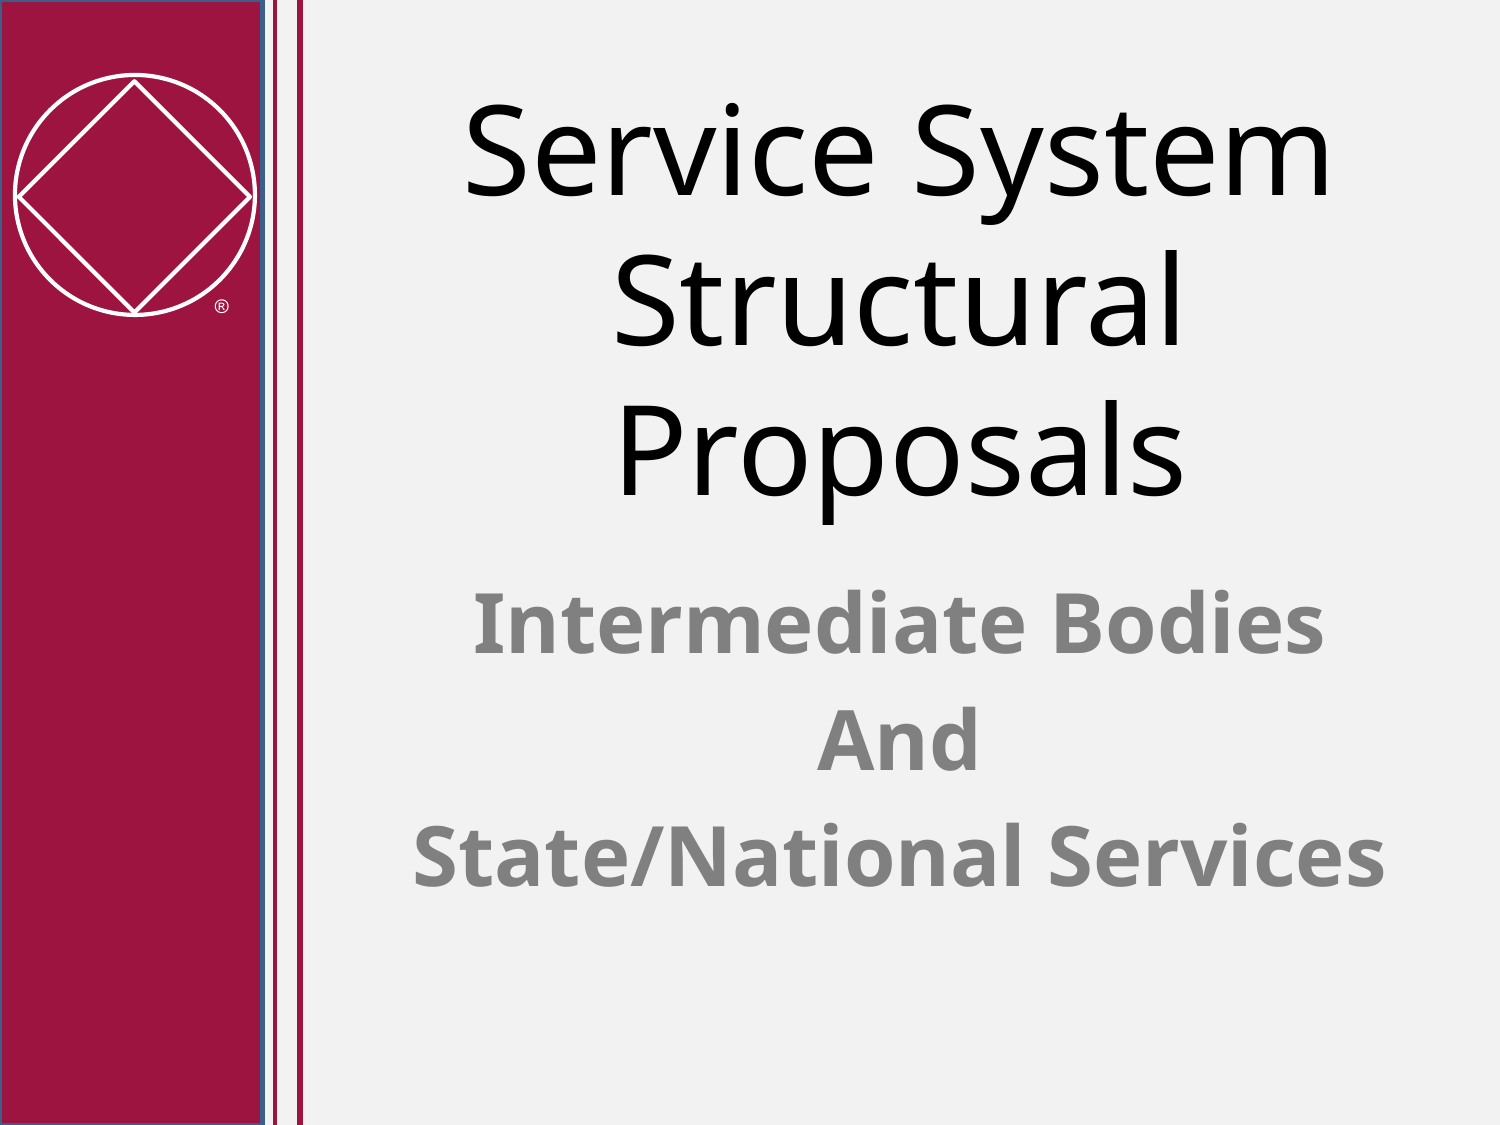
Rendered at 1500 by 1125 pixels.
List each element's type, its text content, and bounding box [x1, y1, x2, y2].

subtitle Intermediate Bodies And State/National Services [300, 562, 1500, 1025]
title Service System Structural Proposals [300, 0, 1500, 562]
